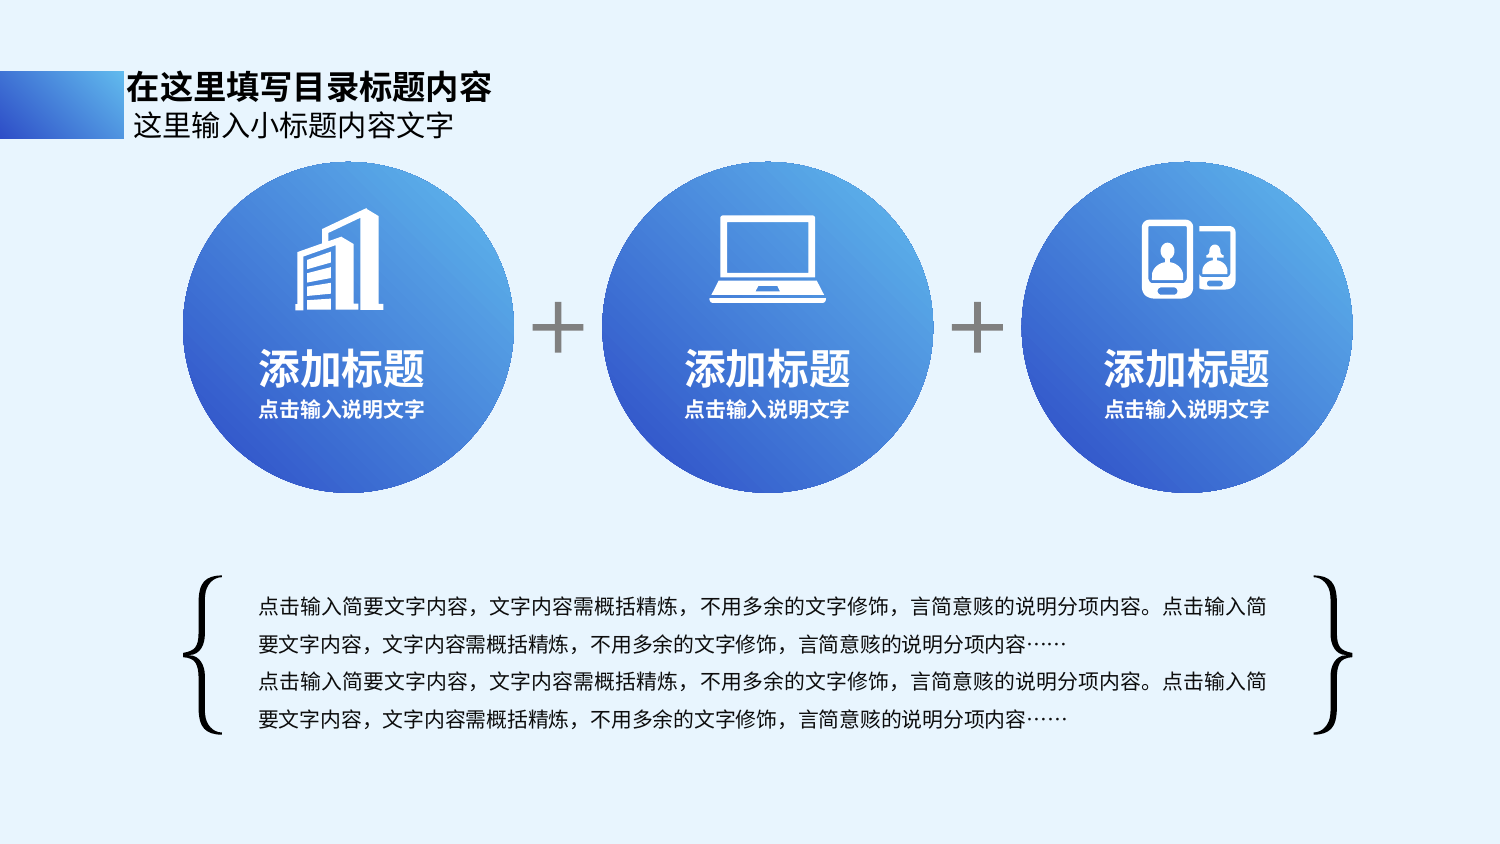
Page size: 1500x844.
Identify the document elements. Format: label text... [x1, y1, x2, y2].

text_box [1313, 575, 1353, 735]
text_box 在这里填写目录标题内容 [112, 59, 538, 114]
text_box [1141, 219, 1194, 299]
text_box [600, 159, 936, 495]
text_box [0, 69, 118, 140]
text_box 点击输入简要文字内容，文字内容需概括精炼，不用多余的文字修饰，言简意赅的说明分项内容。点击输入简要文字内容，文字内容需概括精炼，不用多余的文字修饰，言简意赅的说明分项内容…… 点击输入简要文字内容，文字内容需概括精炼，不用多余的文字修饰，言简意赅的说明分项内容。点击输入简要文字内容，文字内容需概括精炼，不用多余的文字修饰，言简意赅的说明分项内容…… [258, 581, 1268, 732]
text_box [711, 280, 825, 295]
text_box 添加标题 [658, 342, 877, 393]
text_box 点击输入说明文字 [671, 396, 864, 422]
text_box [1199, 226, 1236, 290]
text_box 添加标题 [256, 342, 427, 393]
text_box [951, 301, 1004, 353]
text_box [1019, 159, 1355, 495]
text_box [295, 208, 384, 311]
text_box 添加标题 [1091, 342, 1283, 393]
text_box 这里输入小标题内容文字 [118, 99, 471, 150]
text_box [709, 298, 827, 303]
text_box 点击输入说明文字 [1091, 396, 1283, 422]
text_box [183, 575, 222, 735]
text_box 点击输入说明文字 [256, 396, 427, 422]
text_box [720, 215, 816, 278]
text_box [532, 301, 584, 353]
text_box [180, 159, 516, 495]
